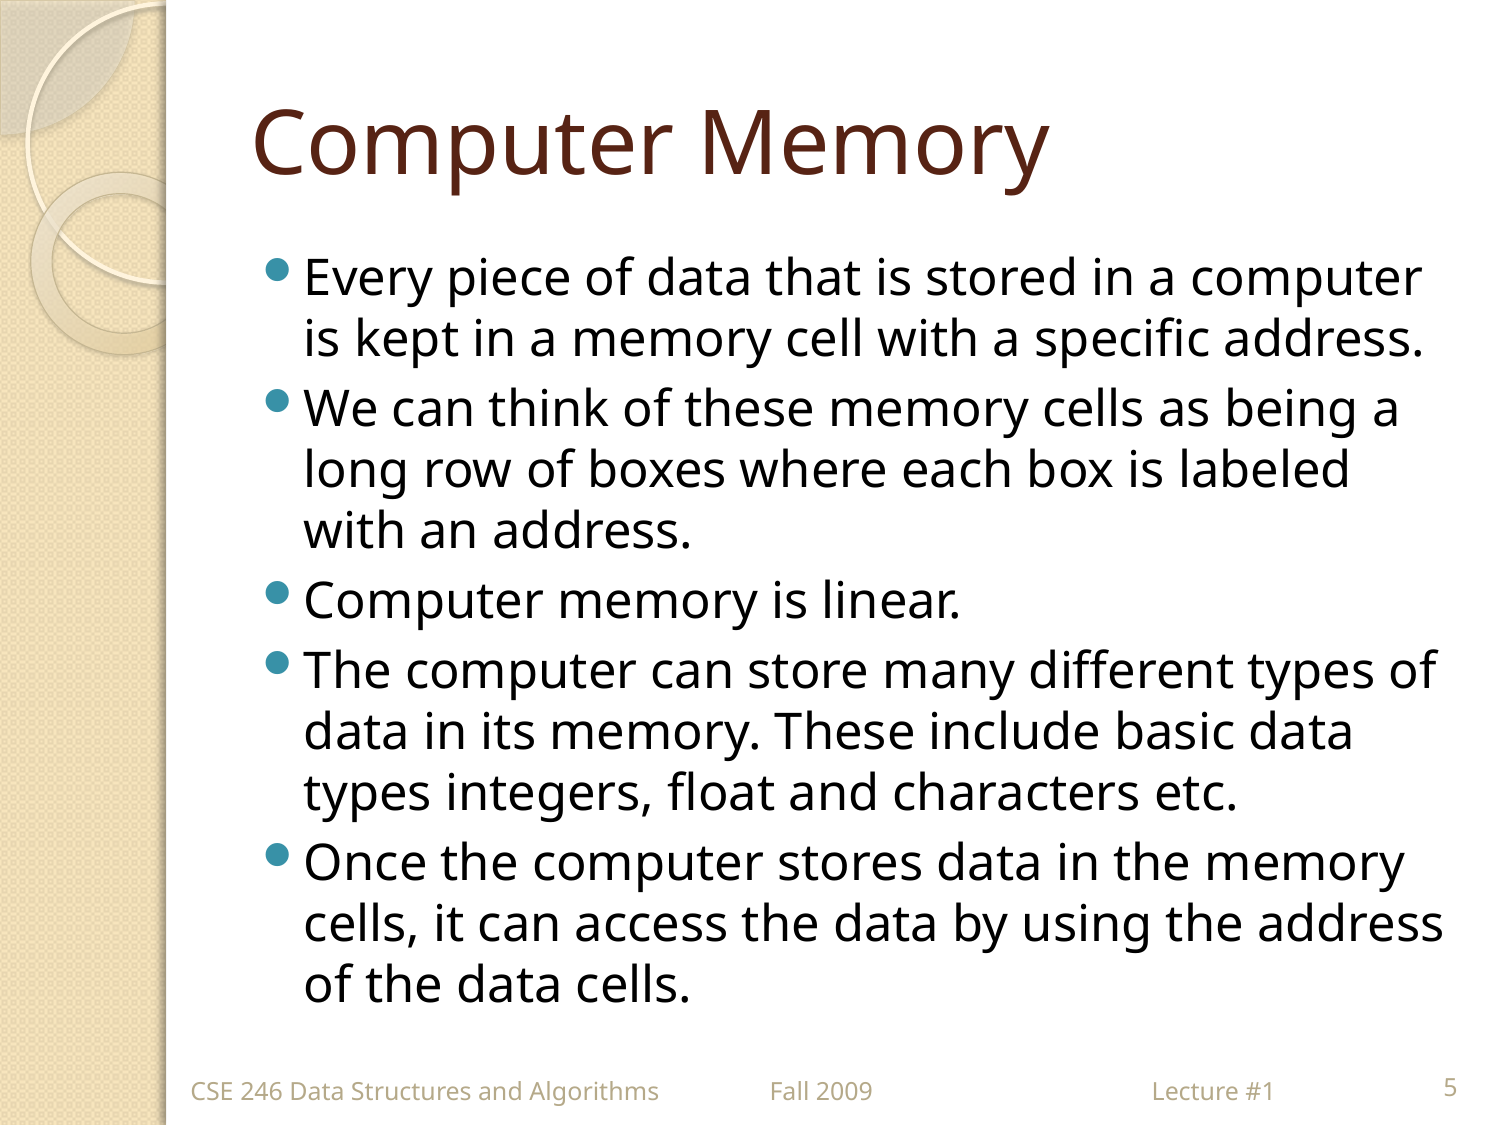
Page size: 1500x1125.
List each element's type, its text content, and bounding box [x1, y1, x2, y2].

title Computer Memory [235, 45, 1466, 233]
list Every piece of data that is stored in a computer is kept in a memory cell with a specific address. We can think of these memory cells as being a long row of boxes where each box is labeled with an address. Computer memory is linear. The computer can store many different types of data in its memory. These include basic data types integers, float and characters etc. Once the computer stores data in the memory cells, it can access the data by using the address of the data cells. [235, 237, 1466, 1025]
footer CSE 246 Data Structures and Algorithms Fall 2009 Lecture #1 [175, 1034, 1413, 1113]
slide_number 5 [1413, 1034, 1488, 1113]
